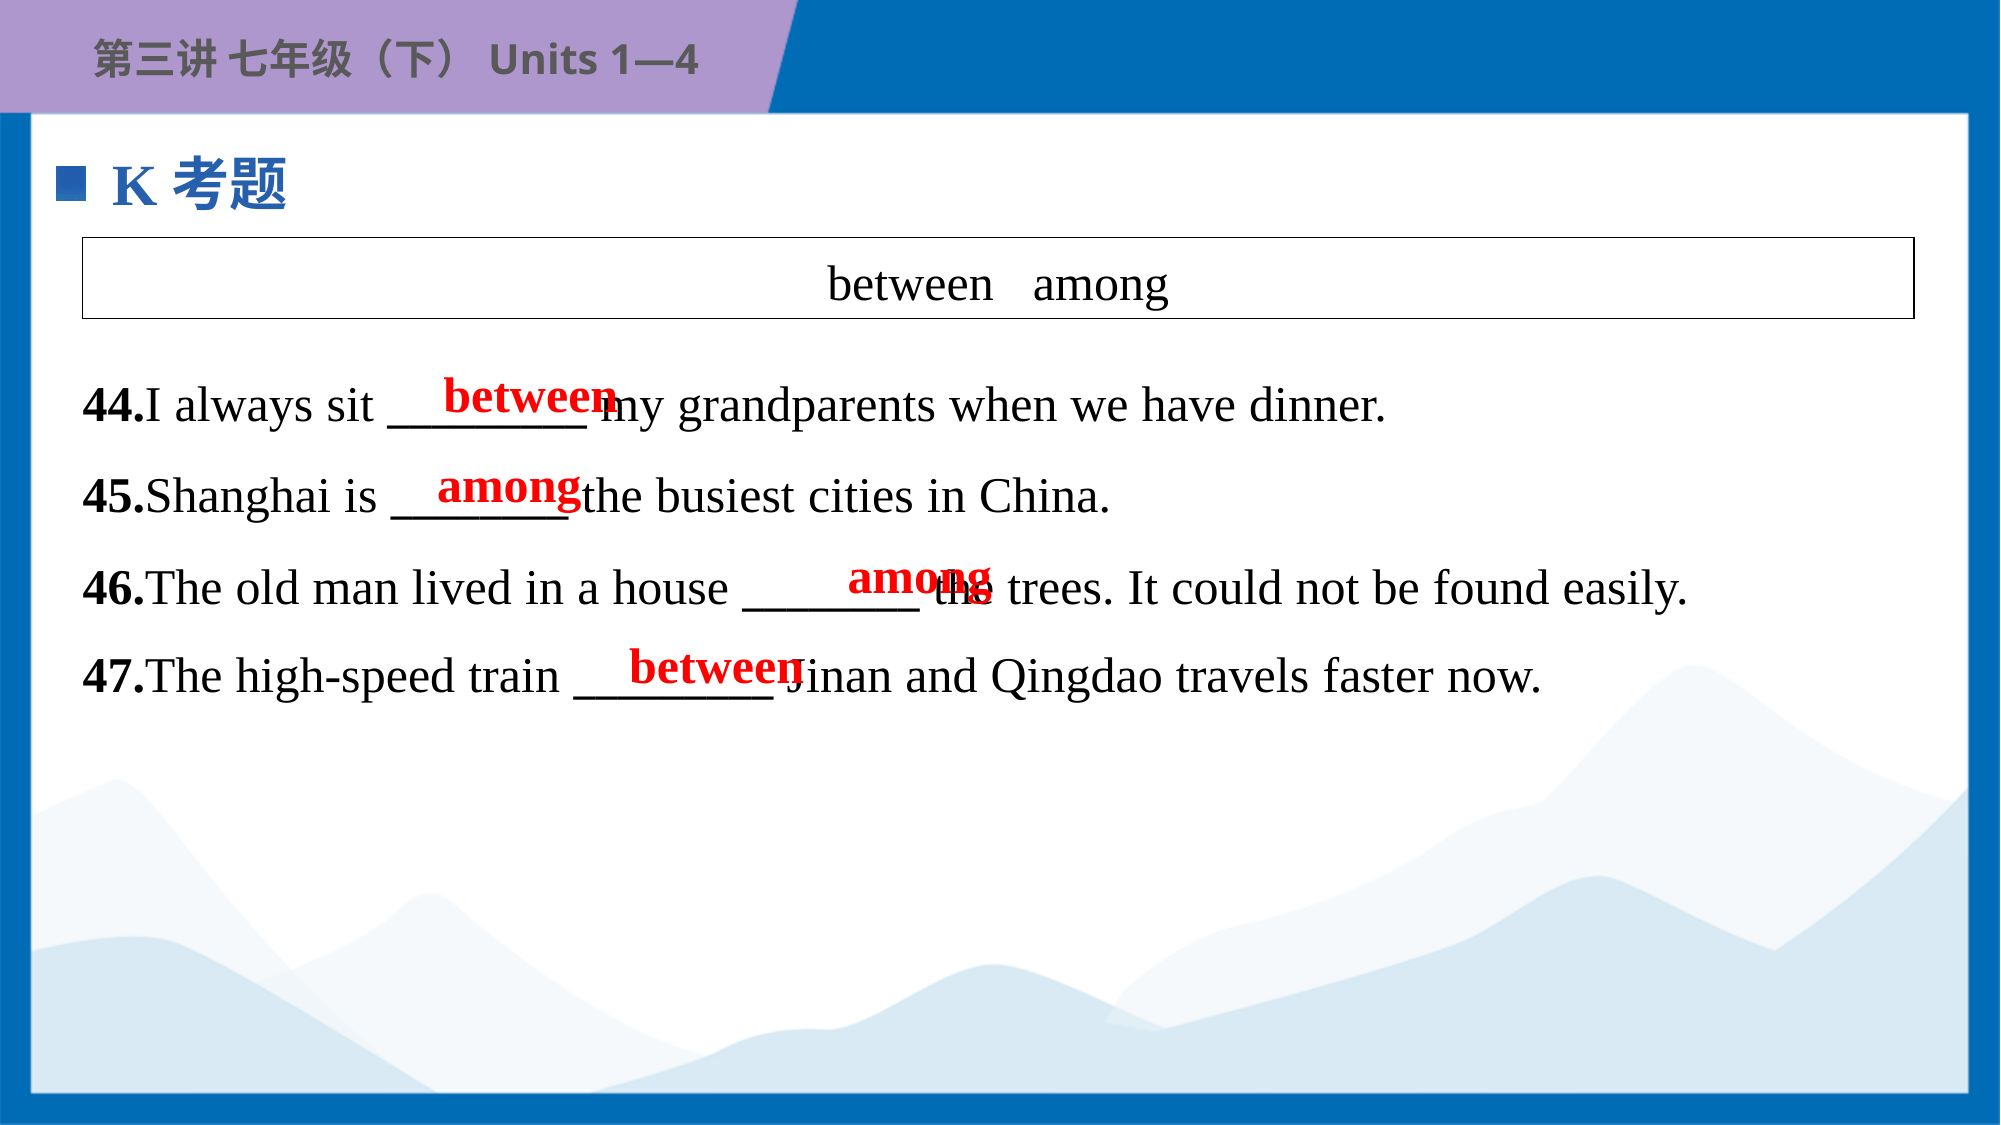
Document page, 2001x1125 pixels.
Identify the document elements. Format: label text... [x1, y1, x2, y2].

table_header between among [83, 238, 1913, 318]
text_box between [610, 606, 823, 685]
picture [0, 0, 2000, 1125]
text_box between [425, 335, 637, 414]
text_box among [419, 424, 600, 504]
text_box K考题 [112, 146, 1917, 217]
text_box among [829, 516, 1011, 595]
text_box 44.I always sit _________ my grandparents when we have dinner. 45.Shanghai is ________ the busiest cities in China. 46.The old man lived in a house ________ the trees. It could not be found easily. 47.The high-speed train _________ Jinan and Qingdao travels faster now. [82, 339, 1917, 693]
